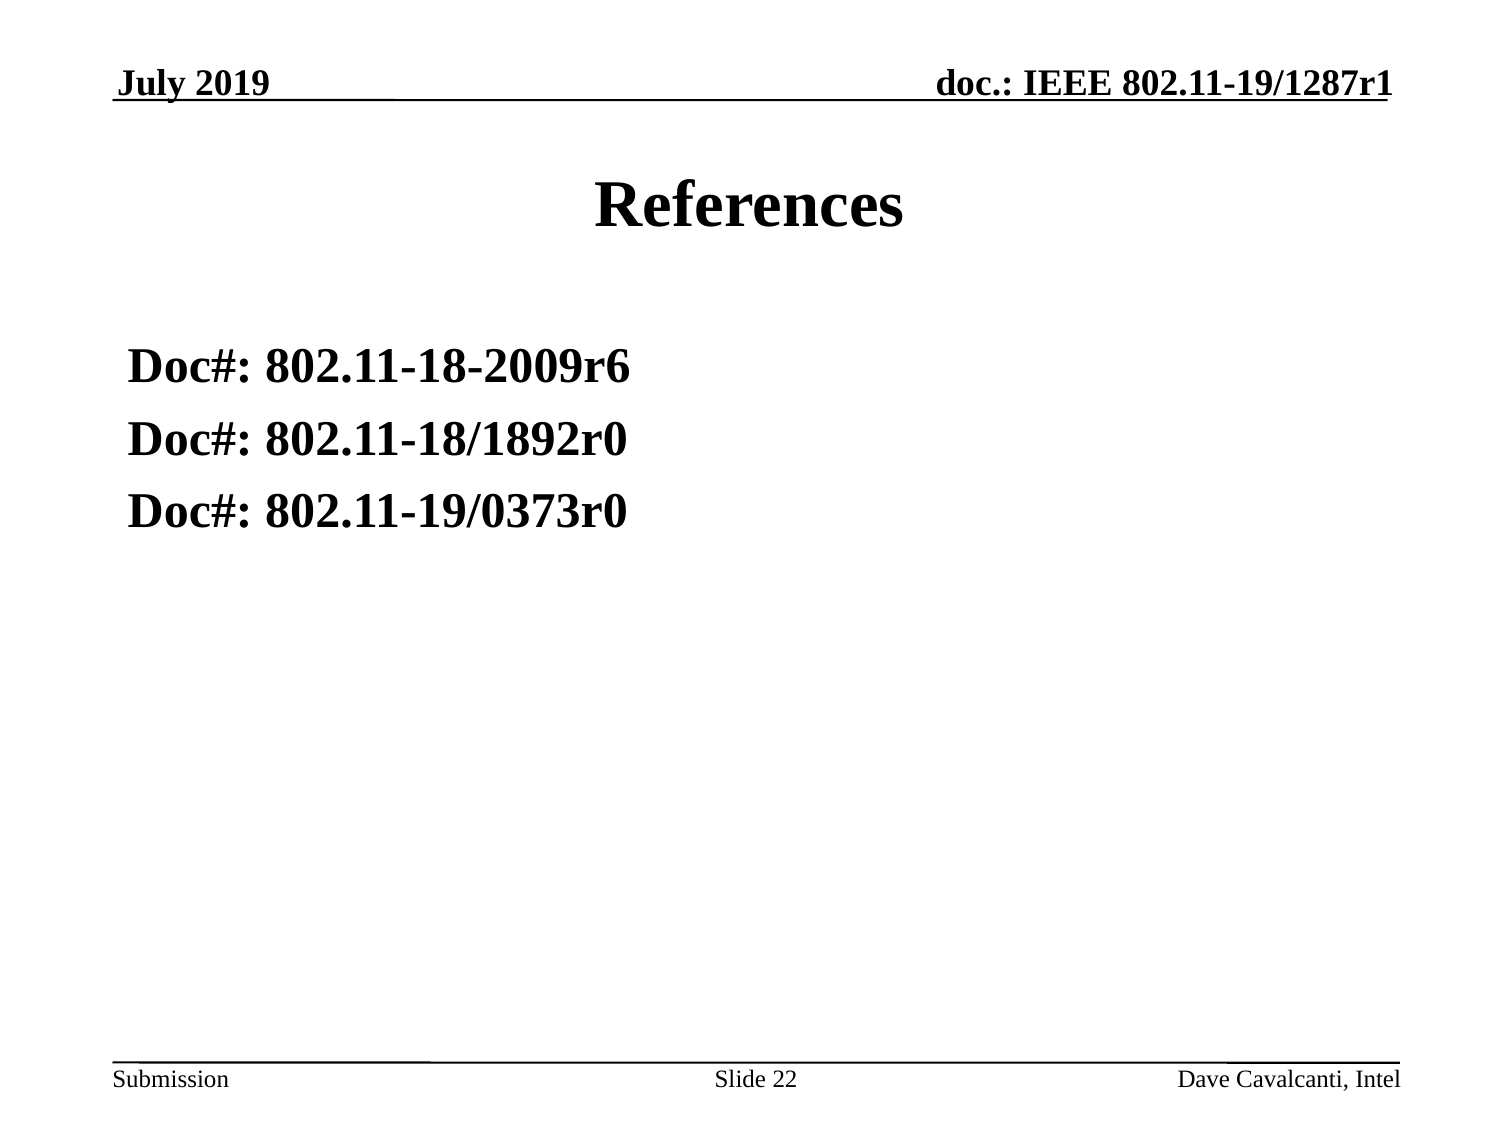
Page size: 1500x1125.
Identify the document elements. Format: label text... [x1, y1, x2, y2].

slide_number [116, 58, 507, 104]
slide_number Slide 22 [712, 1061, 800, 1123]
list Doc#: 802.11-18-2009r6 Doc#: 802.11-18/1892r0 Doc#: 802.11-19/0373r0 [112, 324, 1388, 1016]
footer Dave Cavalcanti, Intel [1019, 1061, 1402, 1093]
title References [112, 112, 1388, 288]
